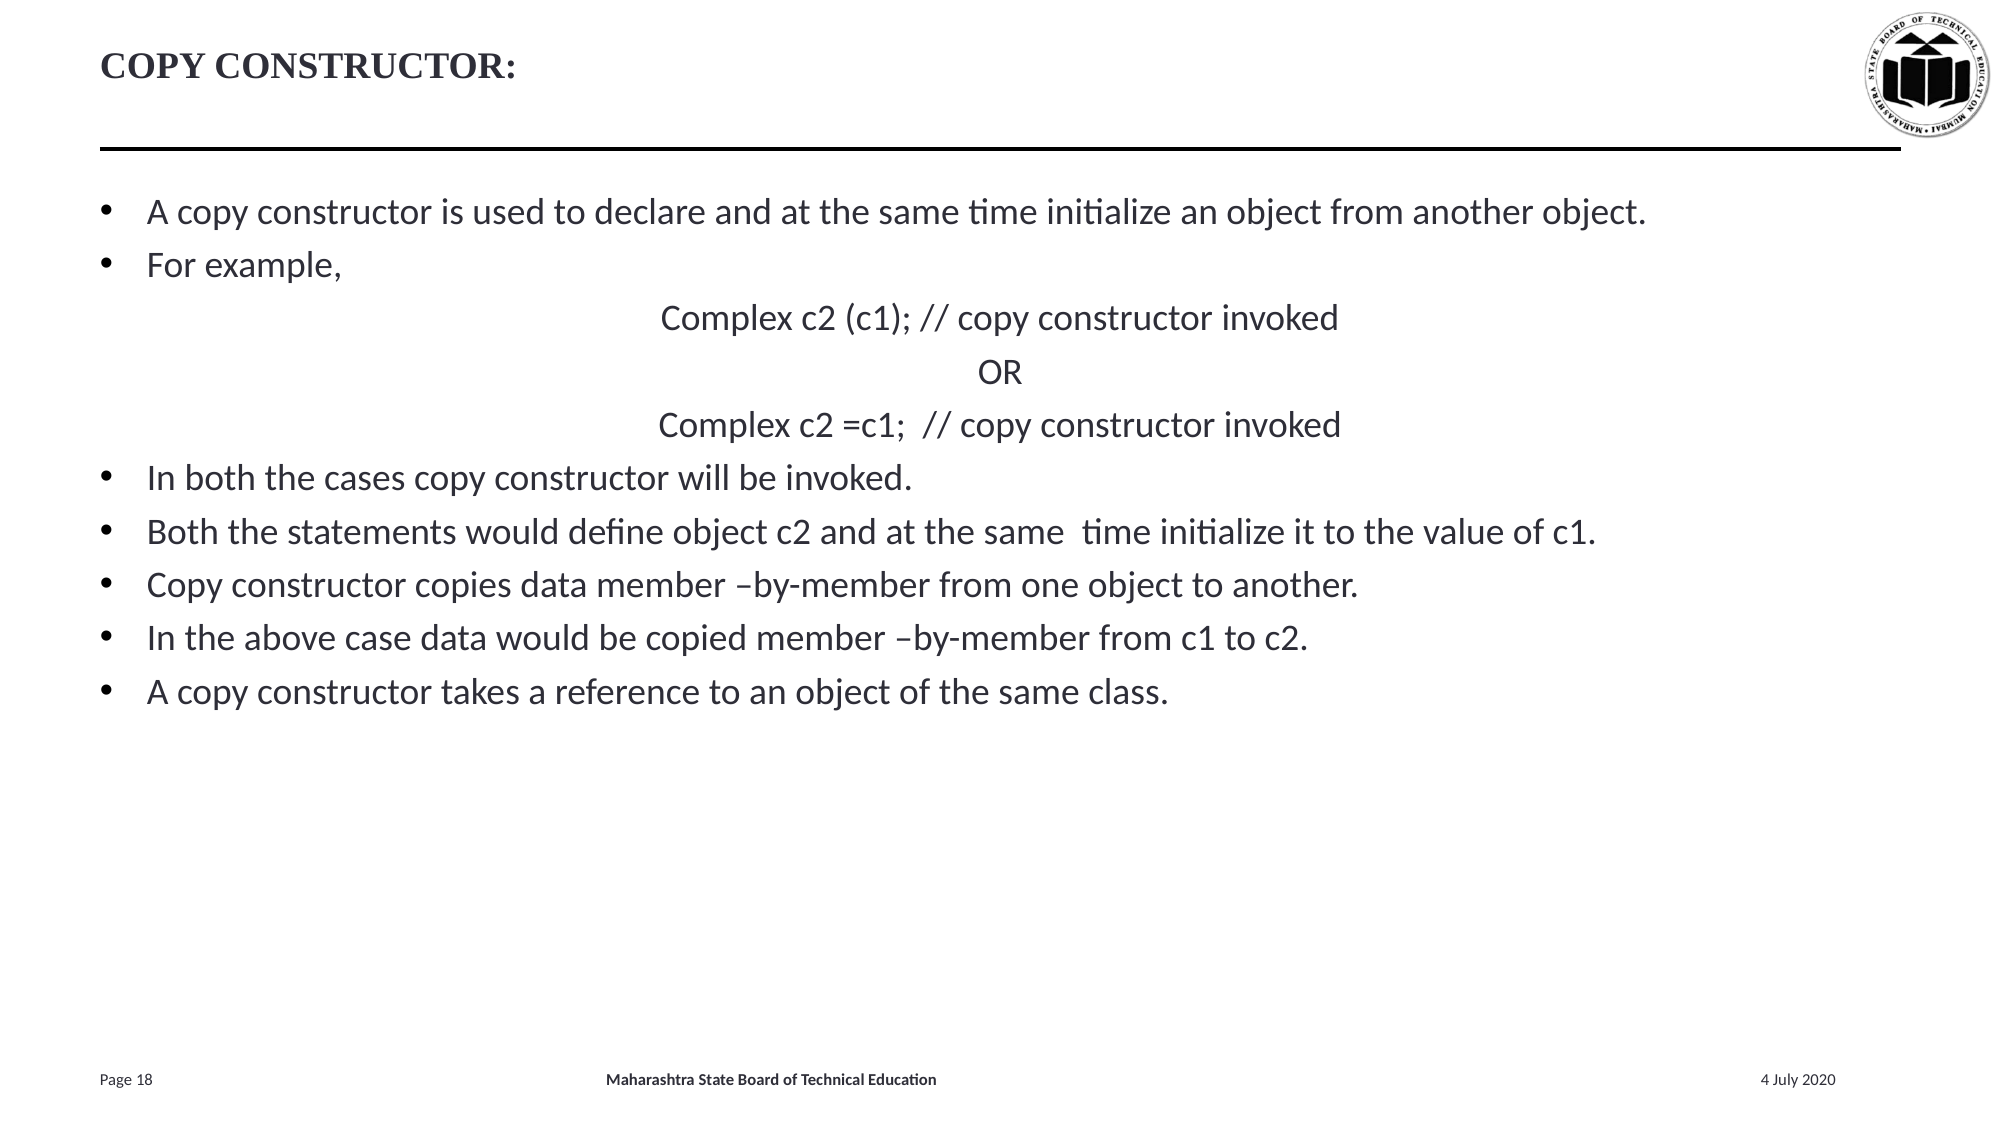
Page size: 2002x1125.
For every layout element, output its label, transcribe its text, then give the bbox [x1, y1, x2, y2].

list A copy constructor is used to declare and at the same time initialize an object from another object. For example, Complex c2 (c1); // copy constructor invoked OR Complex c2 =c1; // copy constructor invoked In both the cases copy constructor will be invoked. Both the statements would define object c2 and at the same time initialize it to the value of c1. Copy constructor copies data member –by-member from one object to another. In the above case data would be copied member –by-member from c1 to c2. A copy constructor takes a reference to an object of the same class. [100, 186, 1901, 999]
title COPY CONSTRUCTOR: [100, 48, 1901, 146]
picture [1852, 0, 2001, 149]
